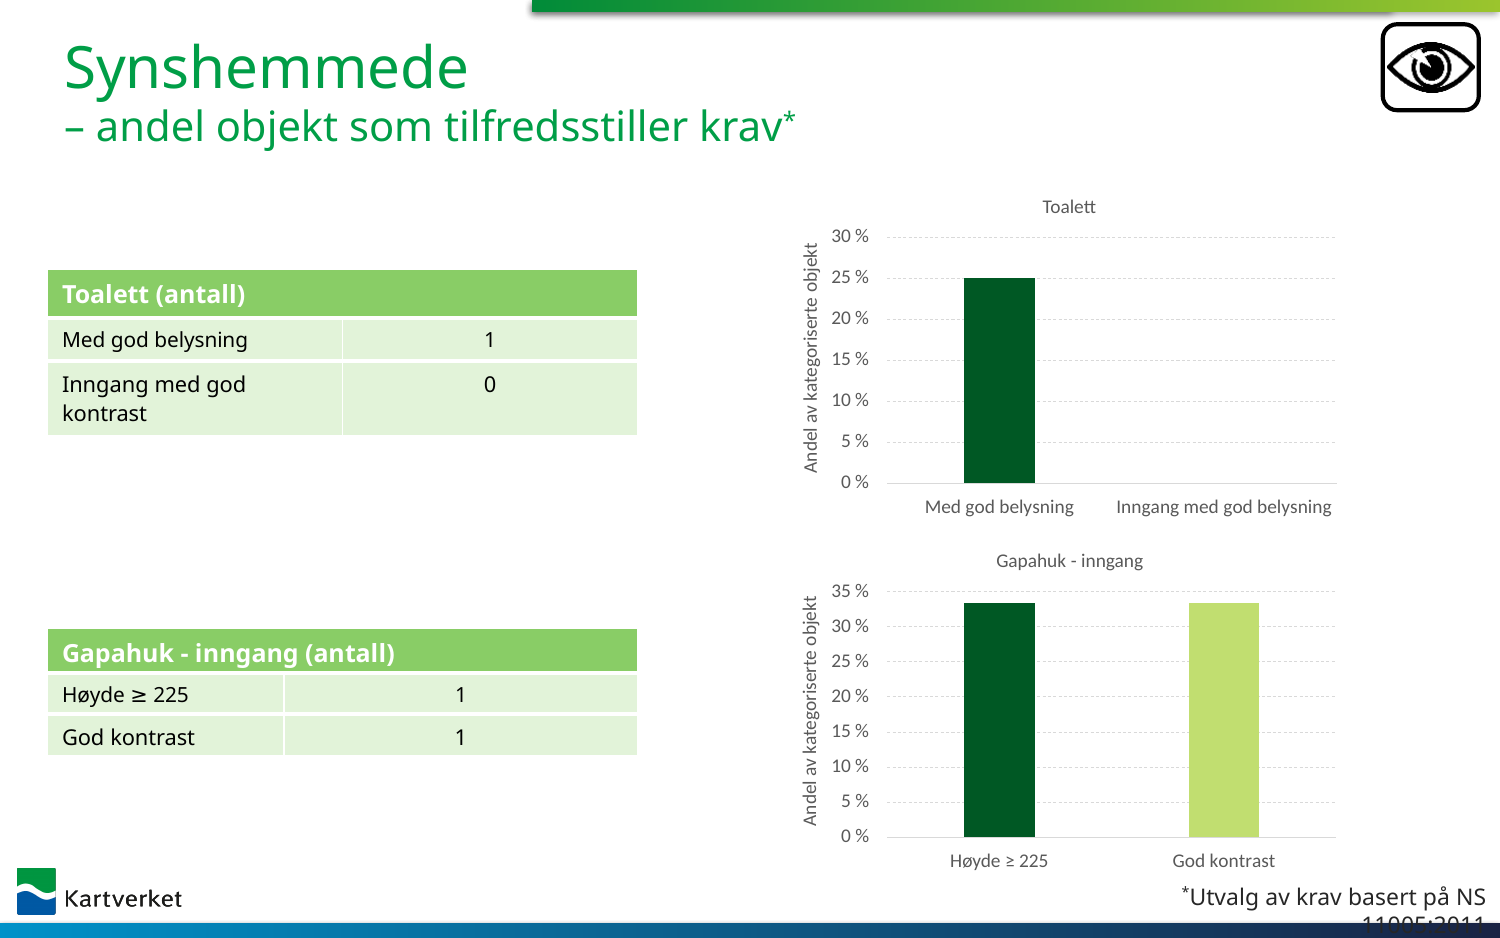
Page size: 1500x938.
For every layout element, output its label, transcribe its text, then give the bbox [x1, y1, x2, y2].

table_cell 1 [285, 716, 637, 755]
table_header Gapahuk - inngang (antall) [48, 629, 637, 671]
table_cell Inngang med god kontrast [48, 363, 342, 435]
picture [791, 541, 1348, 880]
picture [791, 187, 1348, 526]
table_cell God kontrast [48, 716, 283, 755]
table_cell Med god belysning [48, 320, 342, 359]
text_box Synshemmede – andel objekt som tilfredsstiller krav* [49, 24, 1431, 158]
text_box *Utvalg av krav basert på NS 11005:2011 [1068, 873, 1500, 938]
table_cell 0 [343, 363, 637, 435]
table_cell 1 [343, 320, 637, 359]
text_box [1382, 24, 1480, 111]
table_header Toalett (antall) [48, 270, 637, 316]
table_cell 1 [285, 675, 637, 712]
table_cell Høyde ≥ 225 [48, 675, 283, 712]
